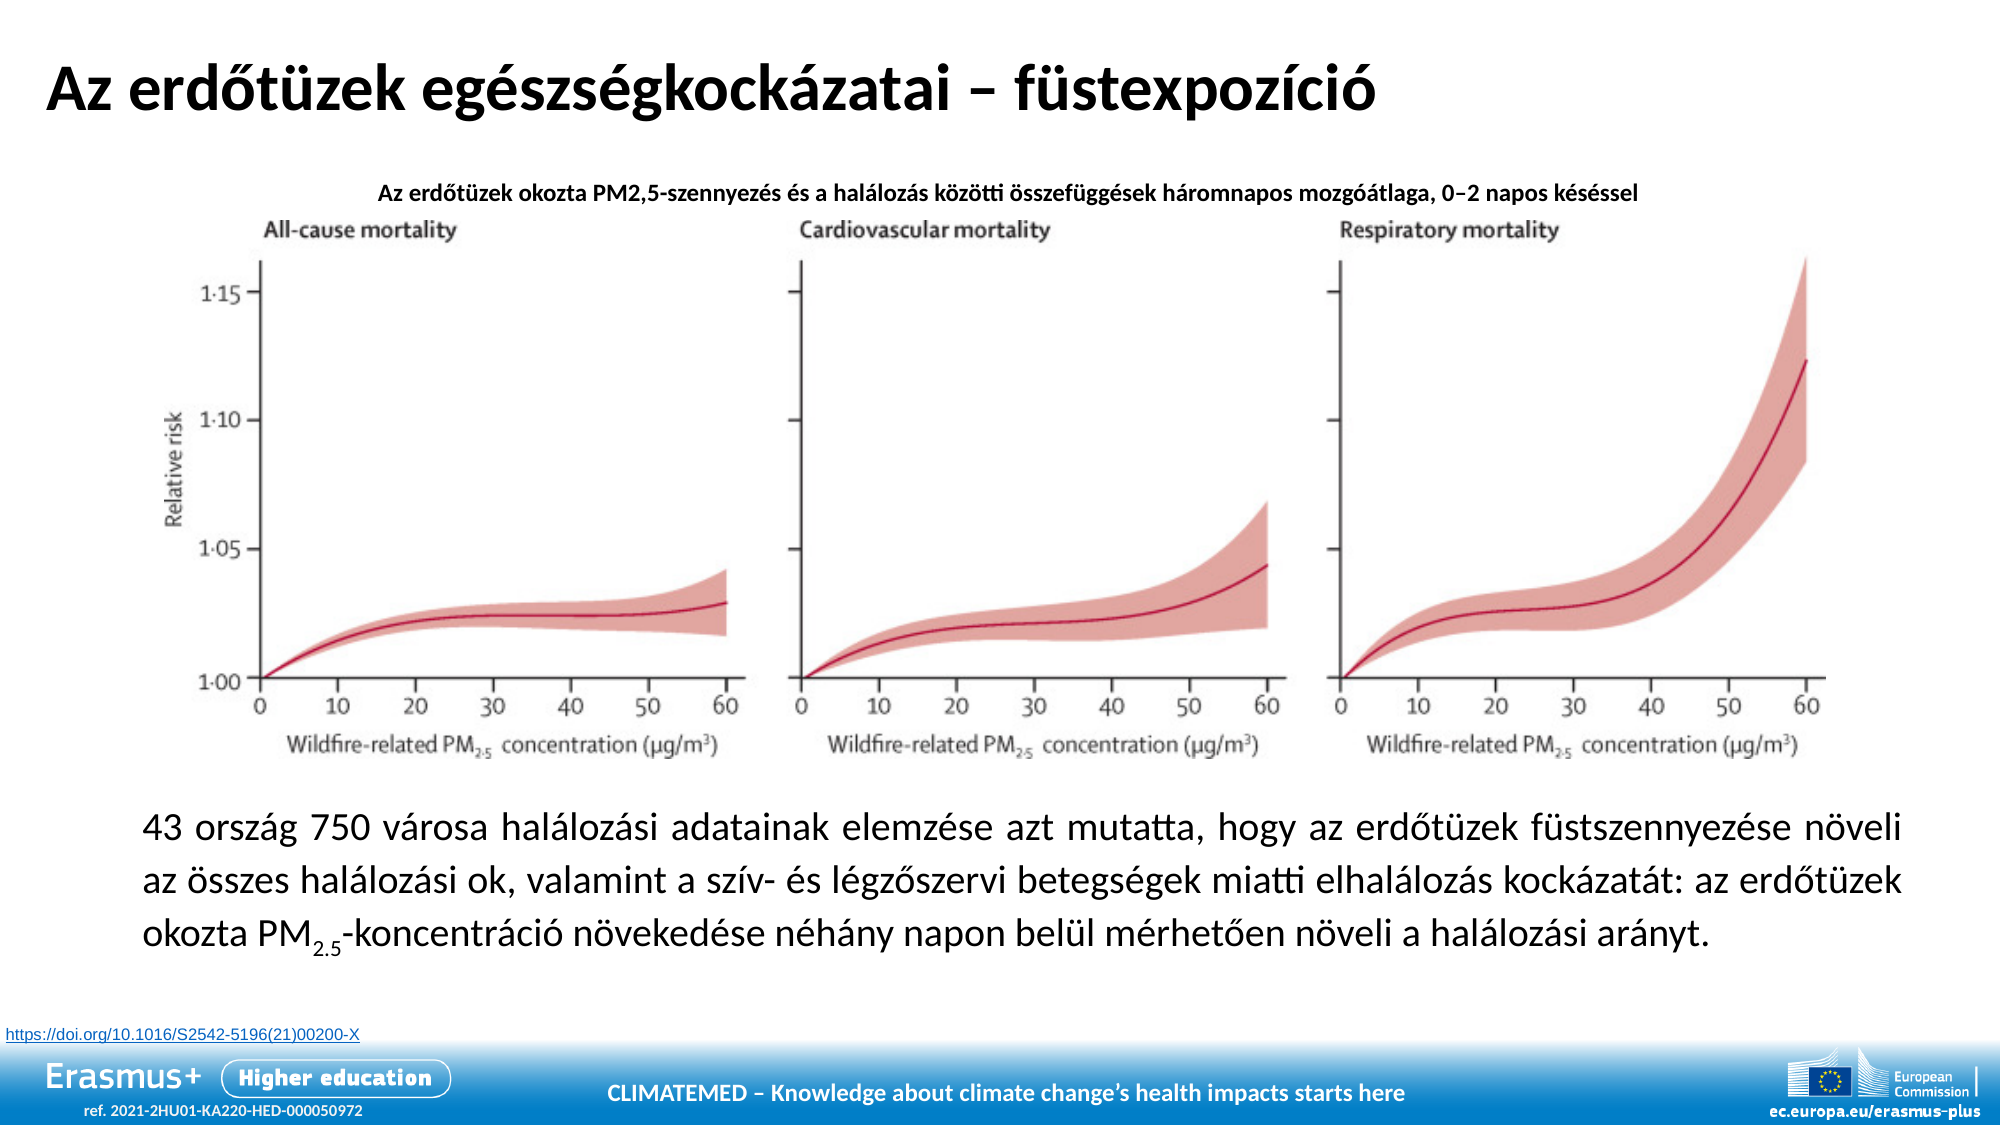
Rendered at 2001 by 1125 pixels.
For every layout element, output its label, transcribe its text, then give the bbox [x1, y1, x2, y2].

title Az erdőtüzek egészségkockázatai – füstexpozíció [31, 25, 1488, 154]
picture [0, 899, 2000, 1125]
text_box Az erdőtüzek okozta PM2,5-szennyezés és a halálozás közötti összefüggések háromnapos mozgóátlaga, 0–2 napos késéssel [207, 169, 1812, 214]
text_box https://doi.org/10.1016/S2542-5196(21)00200-X [0, 1016, 376, 1052]
text_box 43 ország 750 városa halálozási adatainak elemzése azt mutatta, hogy az erdőtüzek füstszennyezése növeli az összes halálozási ok, valamint a szív- és légzőszervi betegségek miatti elhalálozás kockázatát: az erdőtüzek okozta PM2.5-koncentráció növekedése néhány napon belül mérhetően növeli a halálozási arányt. [127, 788, 1921, 1014]
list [163, 220, 1826, 759]
